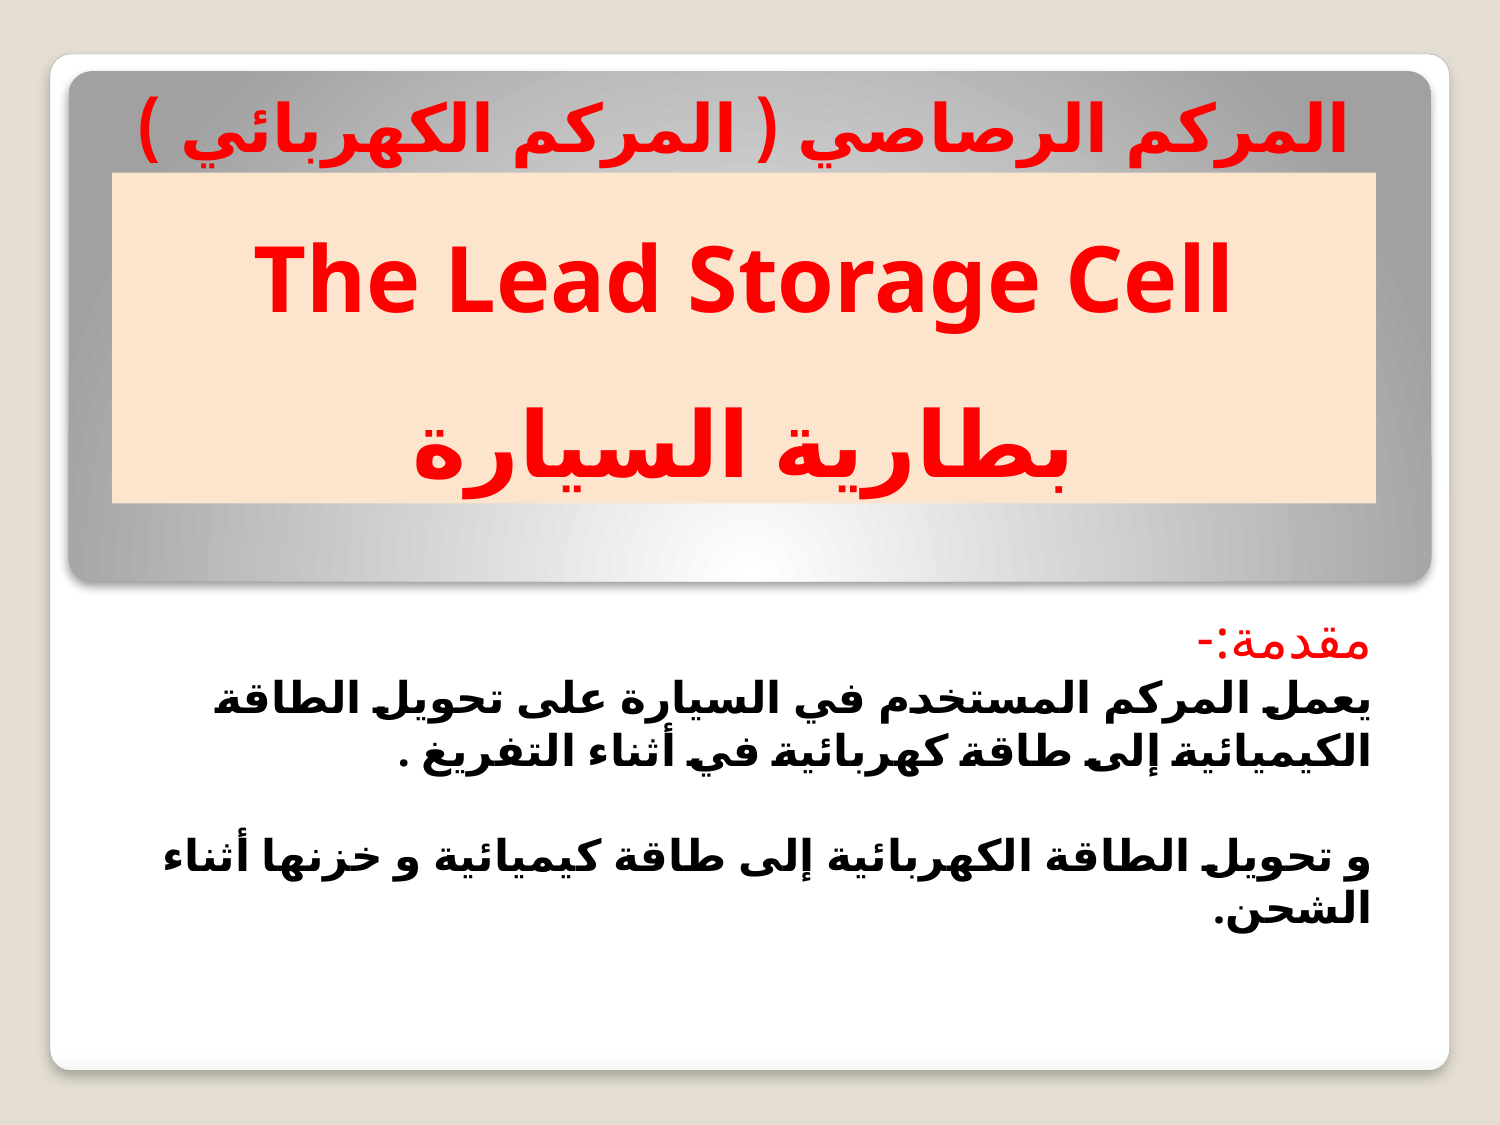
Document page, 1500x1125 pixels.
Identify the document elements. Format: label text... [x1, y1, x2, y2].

subtitle مقدمة:- يعمل المركم المستخدم في السيارة على تحويل الطاقة الكيميائية إلى طاقة كهربائية في أثناء التفريغ . و تحويل الطاقة الكهربائية إلى طاقة كيميائية و خزنها أثناء الشحن. [118, 604, 1394, 941]
title المركم الرصاصي ( المركم الكهربائي ) The Lead Storage Cell بطارية السيارة [112, 172, 1376, 504]
